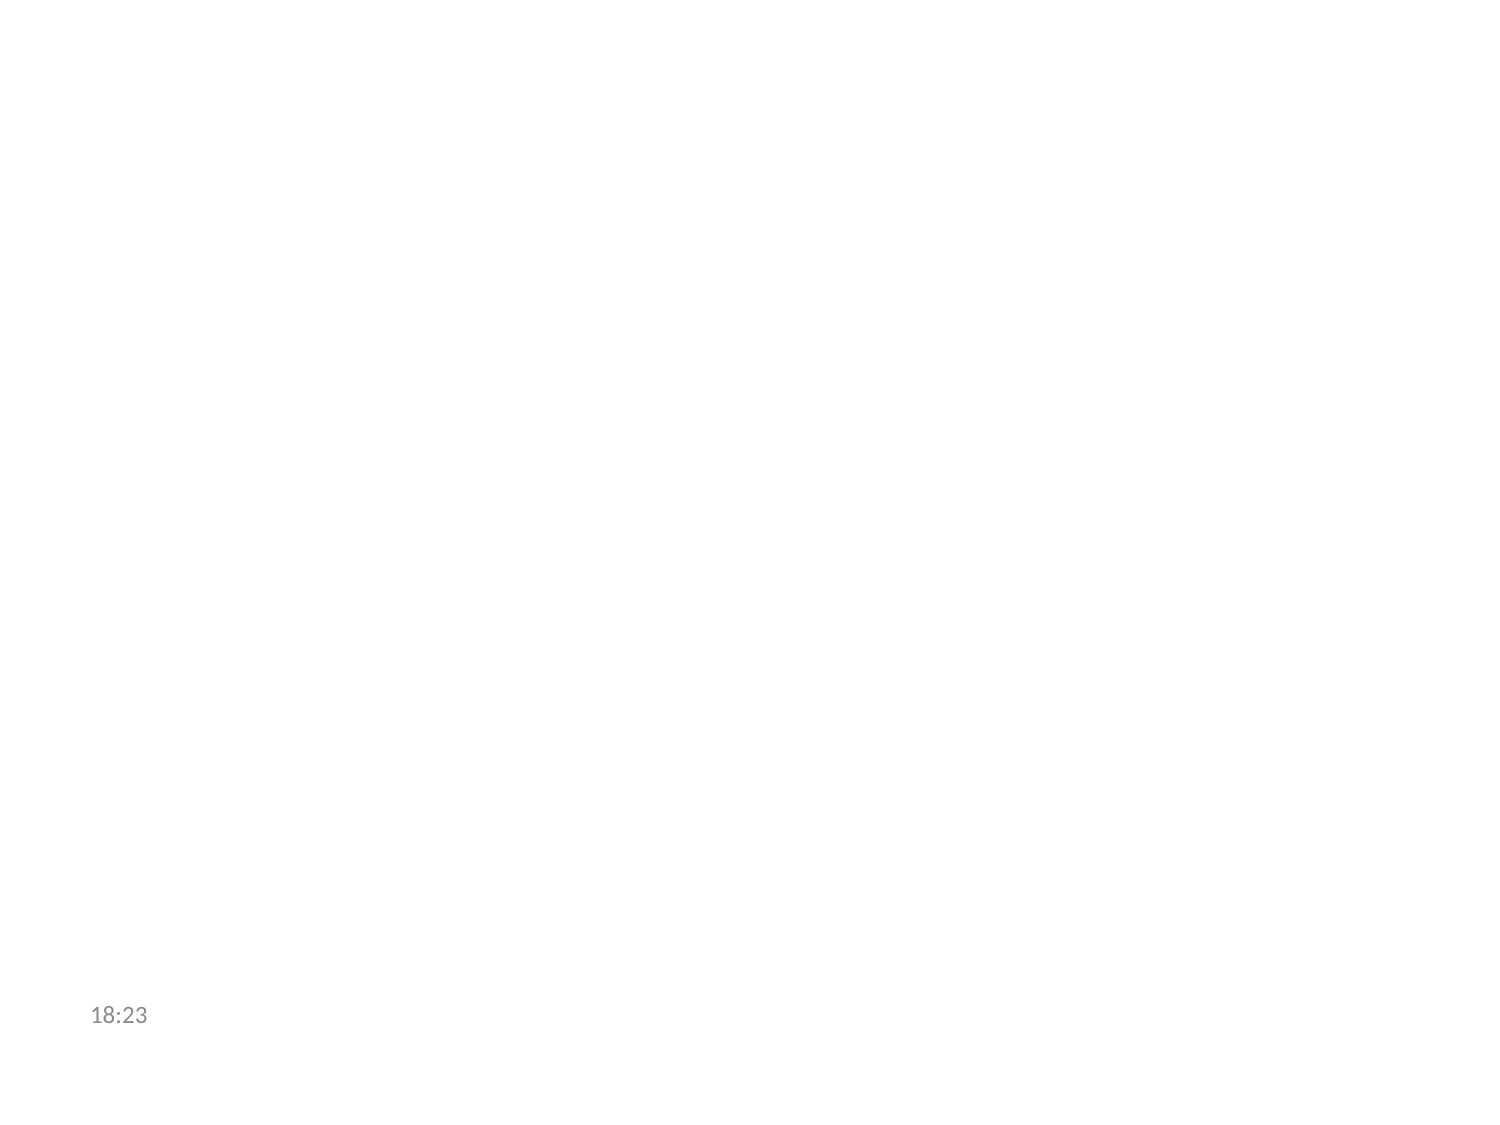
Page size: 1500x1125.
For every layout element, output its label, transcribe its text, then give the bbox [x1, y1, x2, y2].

text_box 15:35 [75, 983, 425, 1044]
